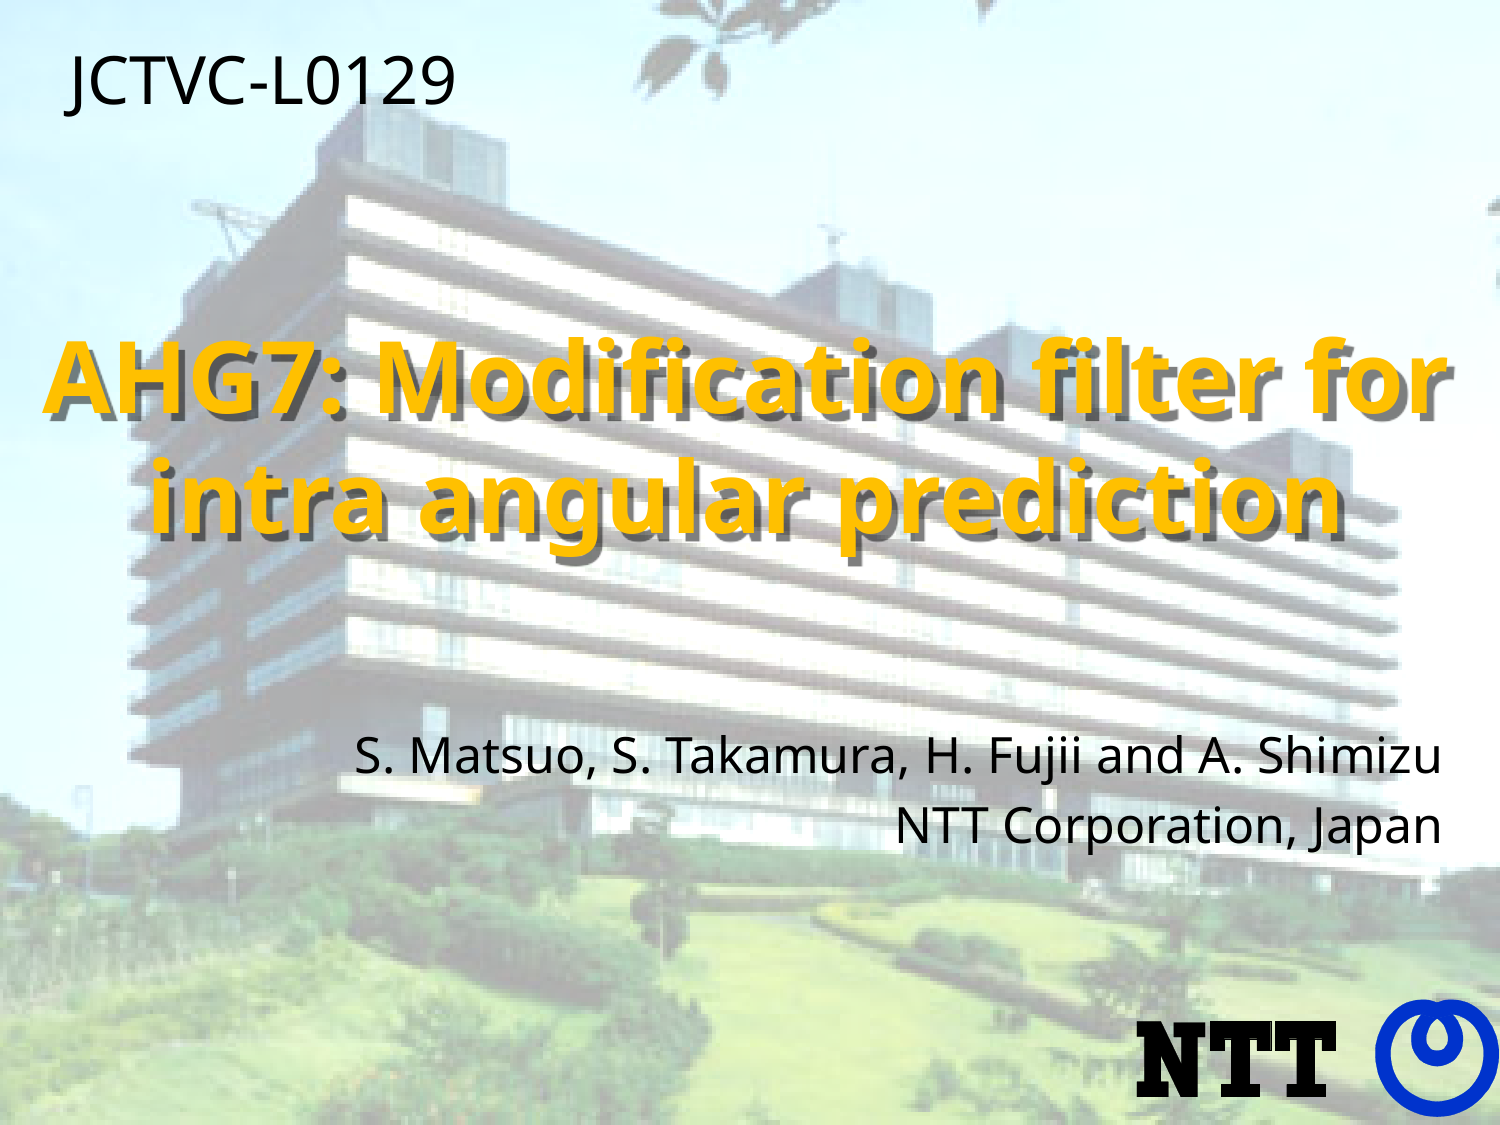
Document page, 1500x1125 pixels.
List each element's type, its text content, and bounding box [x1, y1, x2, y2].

title AHG7: Modification filter for intra angular prediction [5, 197, 1489, 670]
text_box JCTVC-L0129 [54, 30, 561, 126]
subtitle S. Matsuo, S. Takamura, H. Fujii and A. Shimizu NTT Corporation, Japan [96, 715, 1460, 977]
